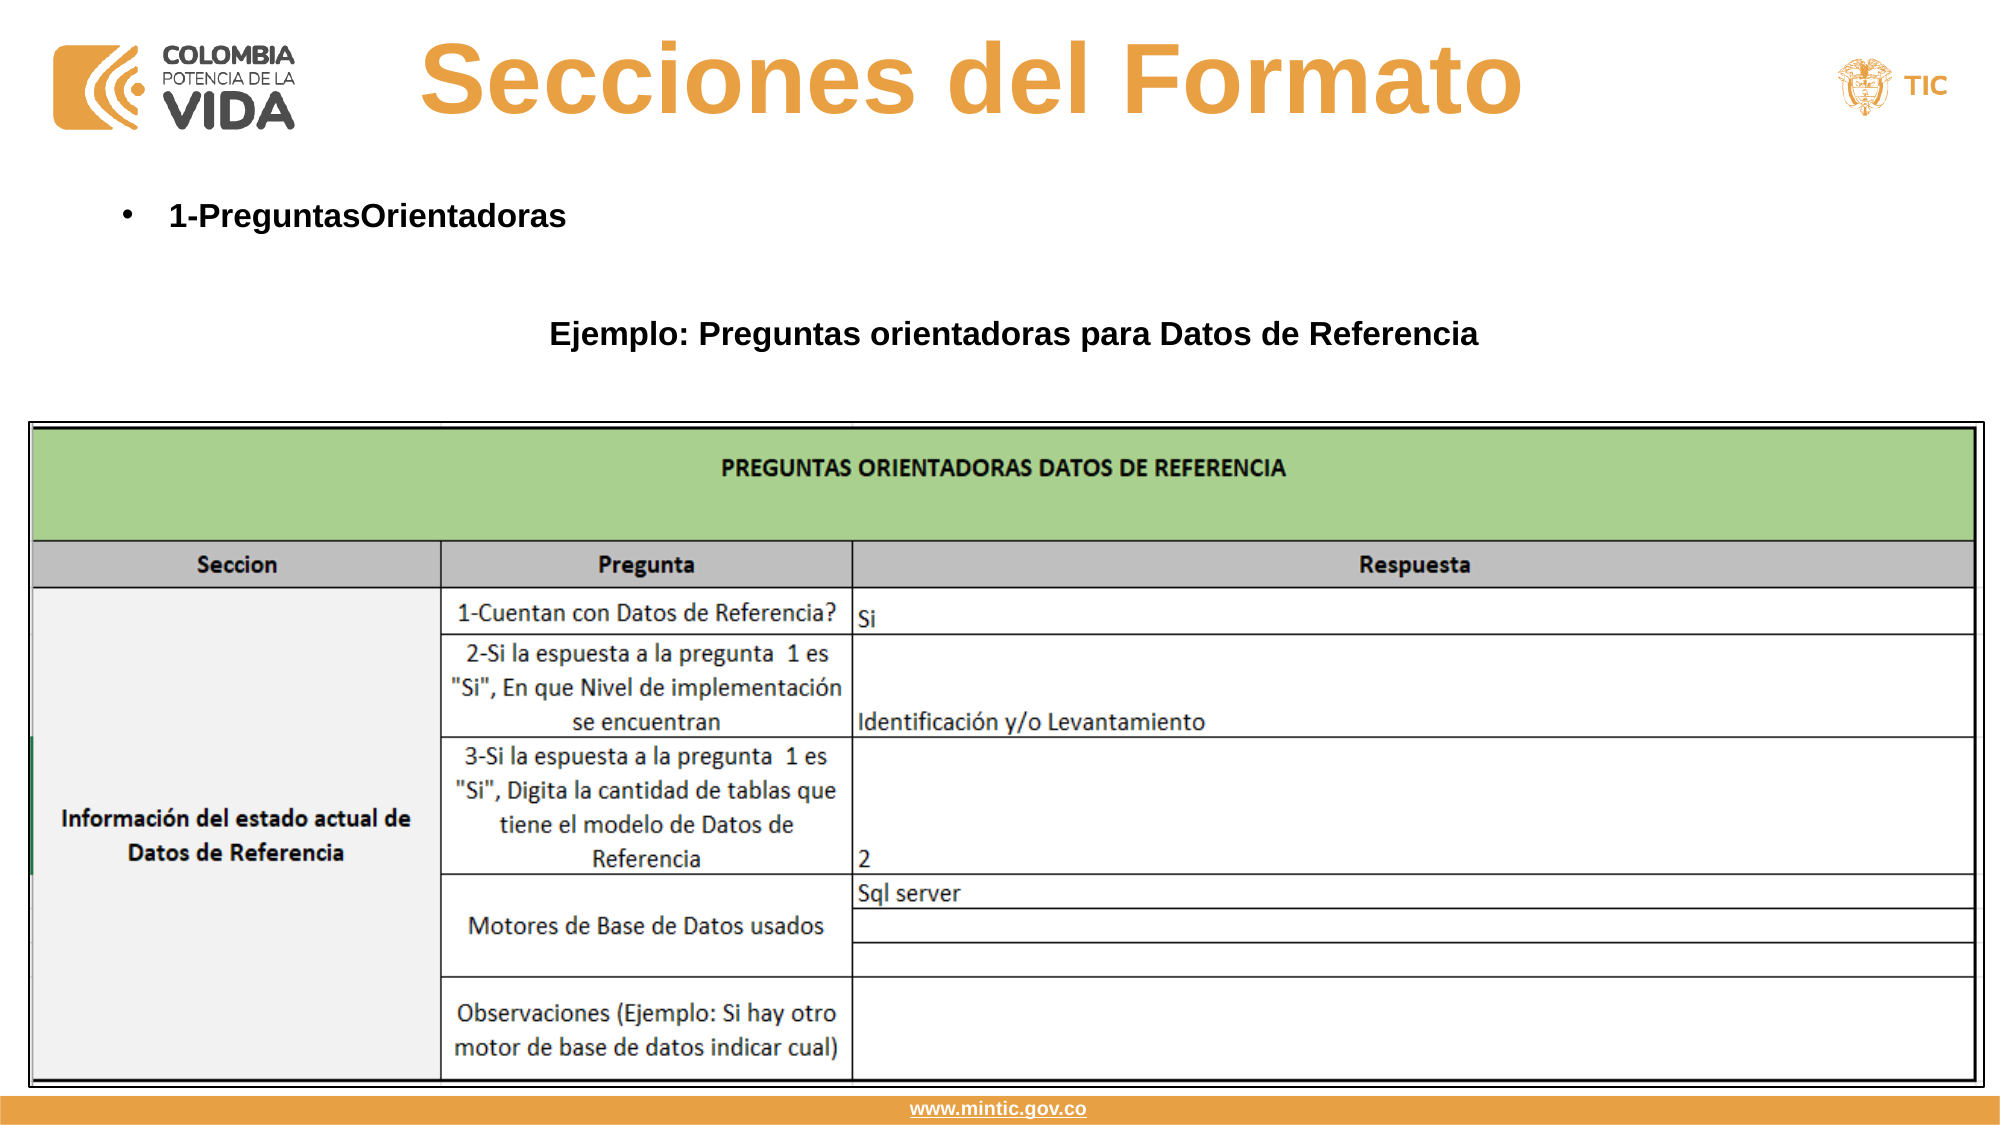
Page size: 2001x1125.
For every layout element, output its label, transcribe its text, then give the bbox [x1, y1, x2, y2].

text_box www.mintic.gov.co [908, 1094, 1092, 1120]
text_box Ejemplo: Preguntas orientadoras para Datos de Referencia [459, 304, 1628, 360]
picture [0, 0, 2001, 1125]
text_box Secciones del Formato [405, 6, 1967, 141]
text_box 1-PreguntasOrientadoras [107, 186, 1114, 242]
